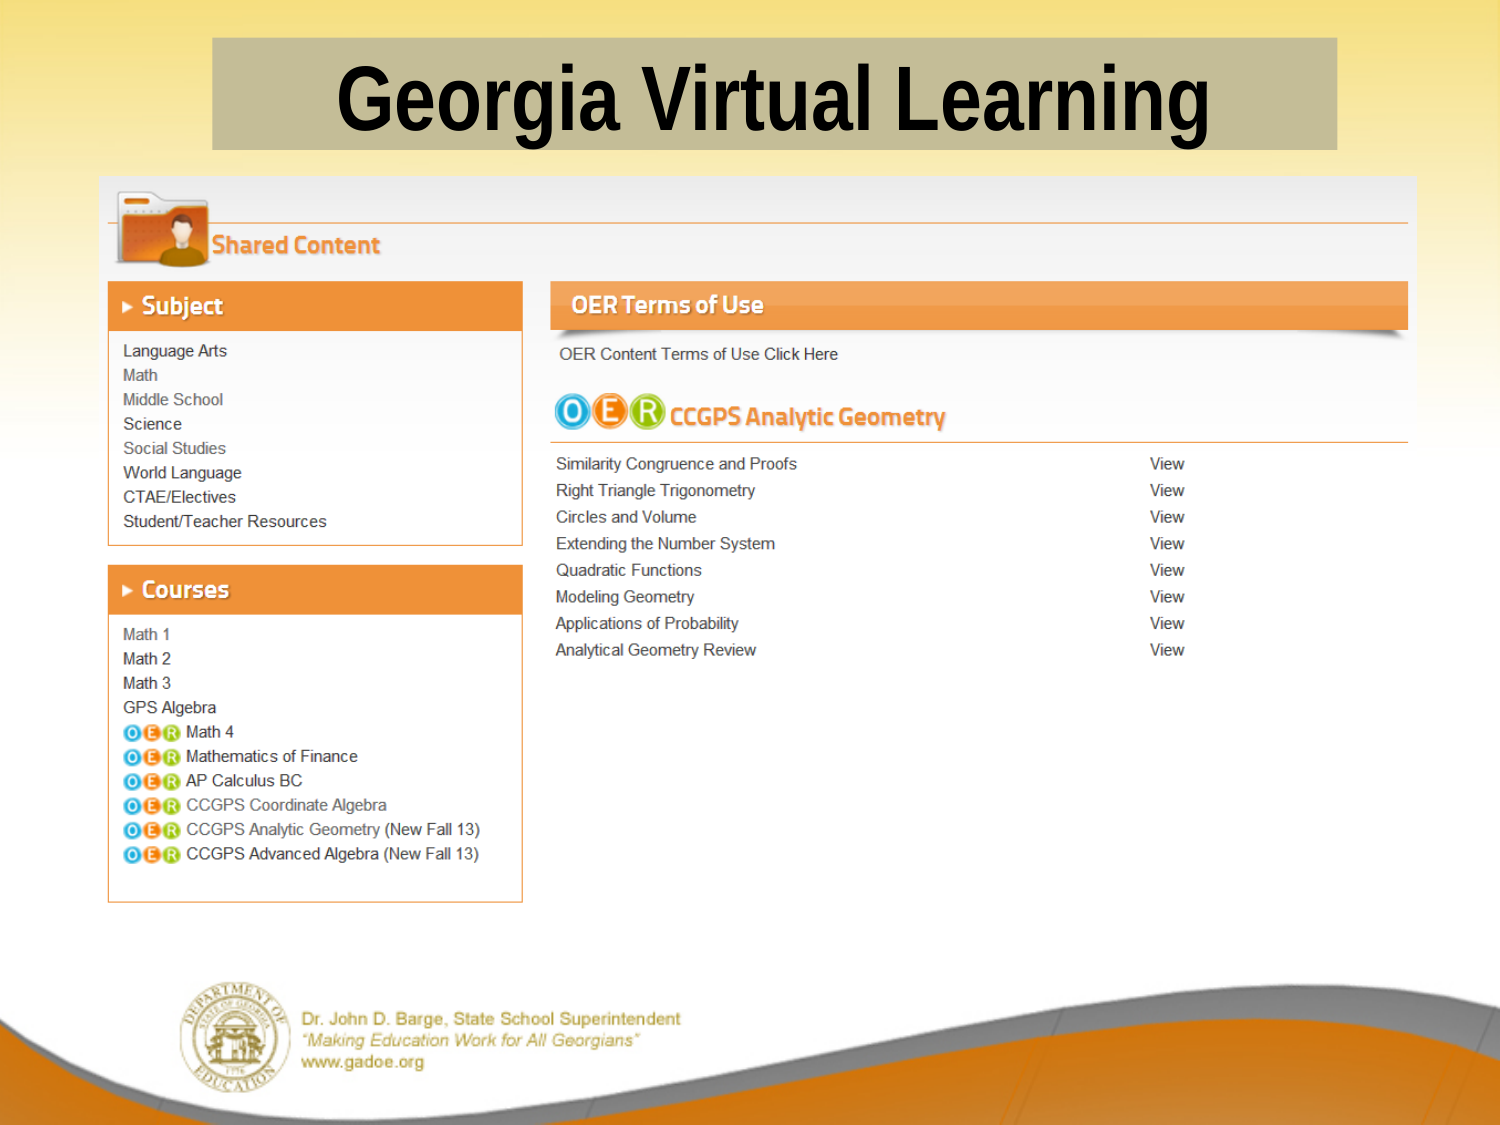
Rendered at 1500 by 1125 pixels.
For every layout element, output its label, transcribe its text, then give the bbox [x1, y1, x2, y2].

text_box Georgia Virtual Learning [212, 37, 1338, 150]
picture [0, 0, 1500, 1125]
